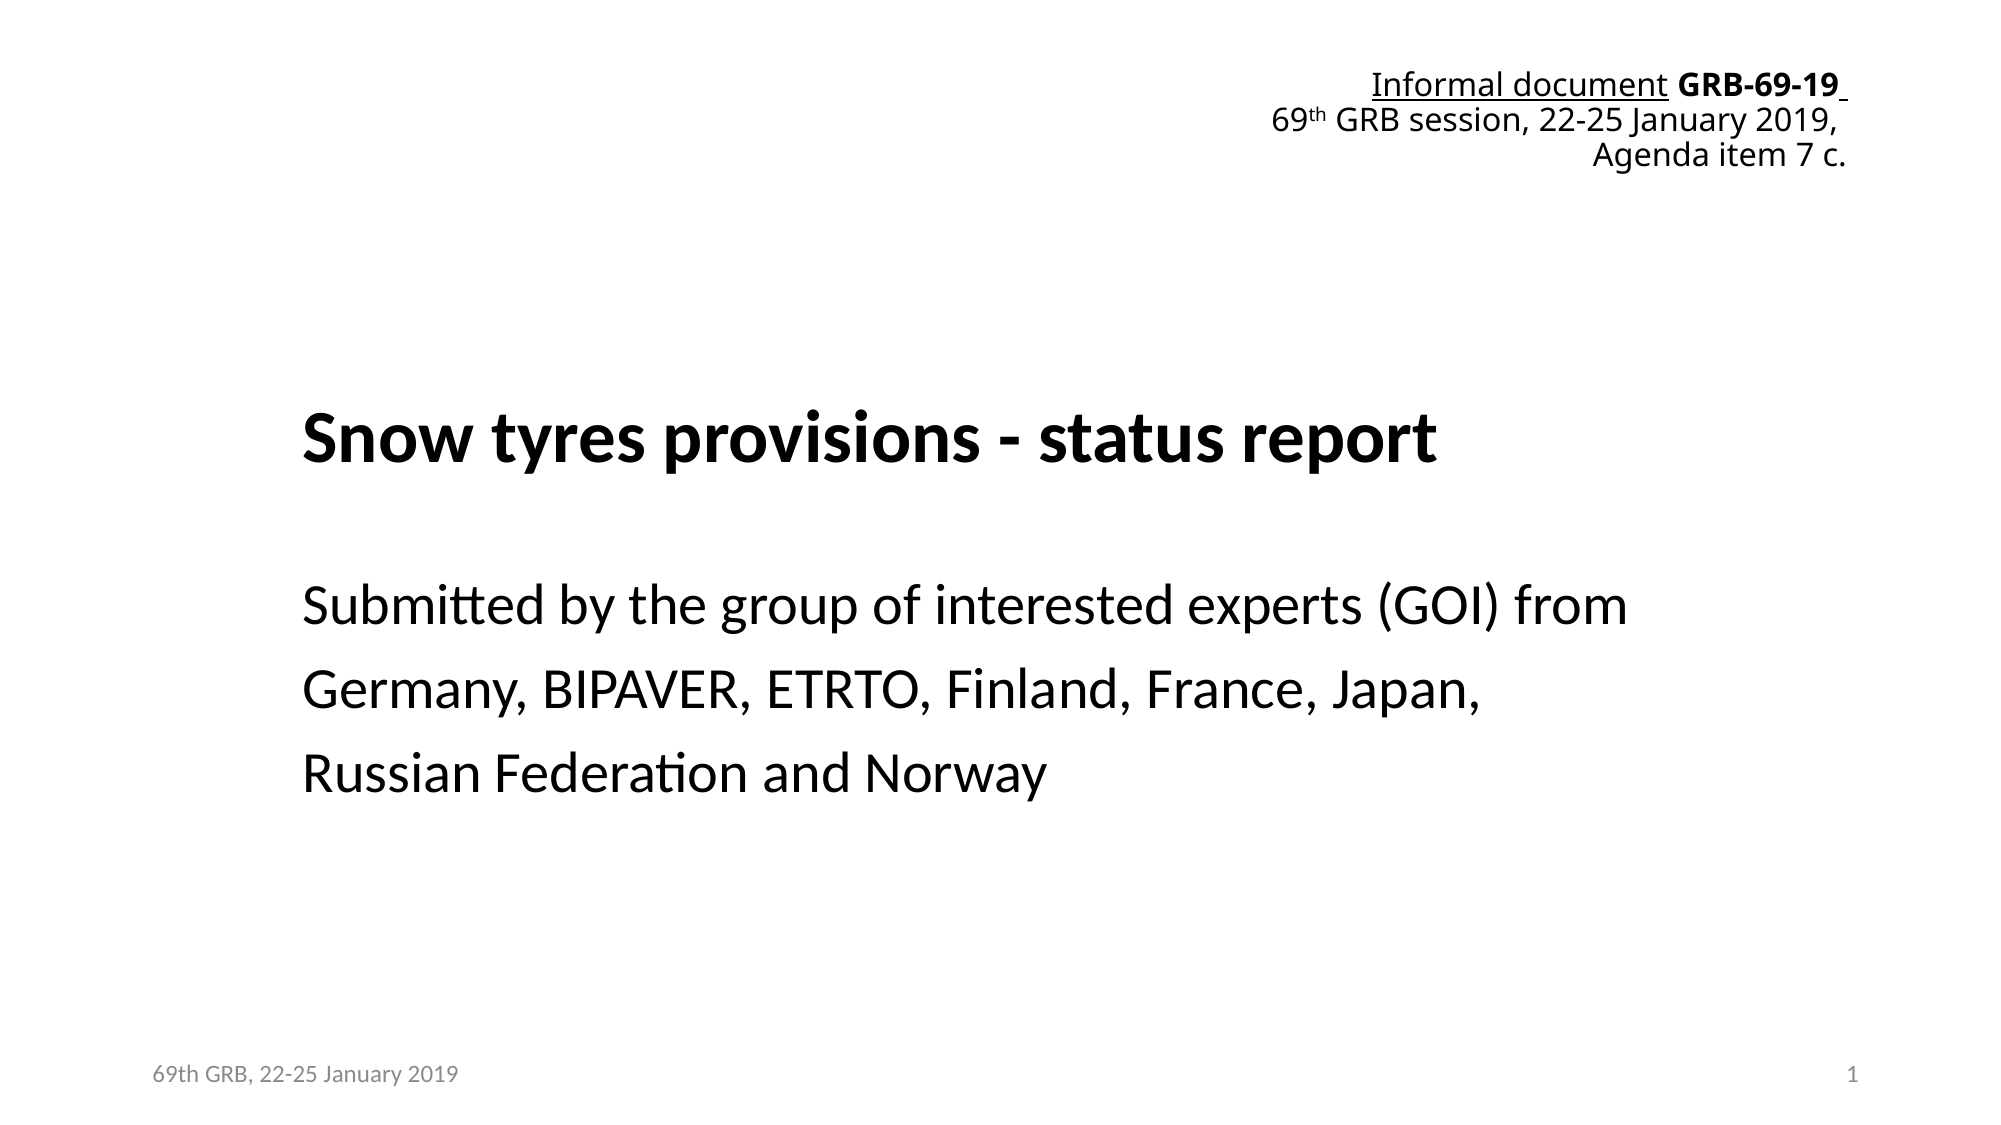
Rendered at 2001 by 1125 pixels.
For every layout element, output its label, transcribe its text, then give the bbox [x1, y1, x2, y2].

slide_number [137, 1042, 588, 1103]
list Snow tyres provisions - status report Submitted by the group of interested experts (GOI) from Germany, BIPAVER, ETRTO, Finland, France, Japan, Russian Federation and Norway [137, 299, 1863, 1014]
title Informal document GRB-69-19 69th GRB session, 22-25 January 2019, Agenda item 7 c. [137, 59, 1863, 278]
slide_number 1 [1198, 1042, 1874, 1103]
